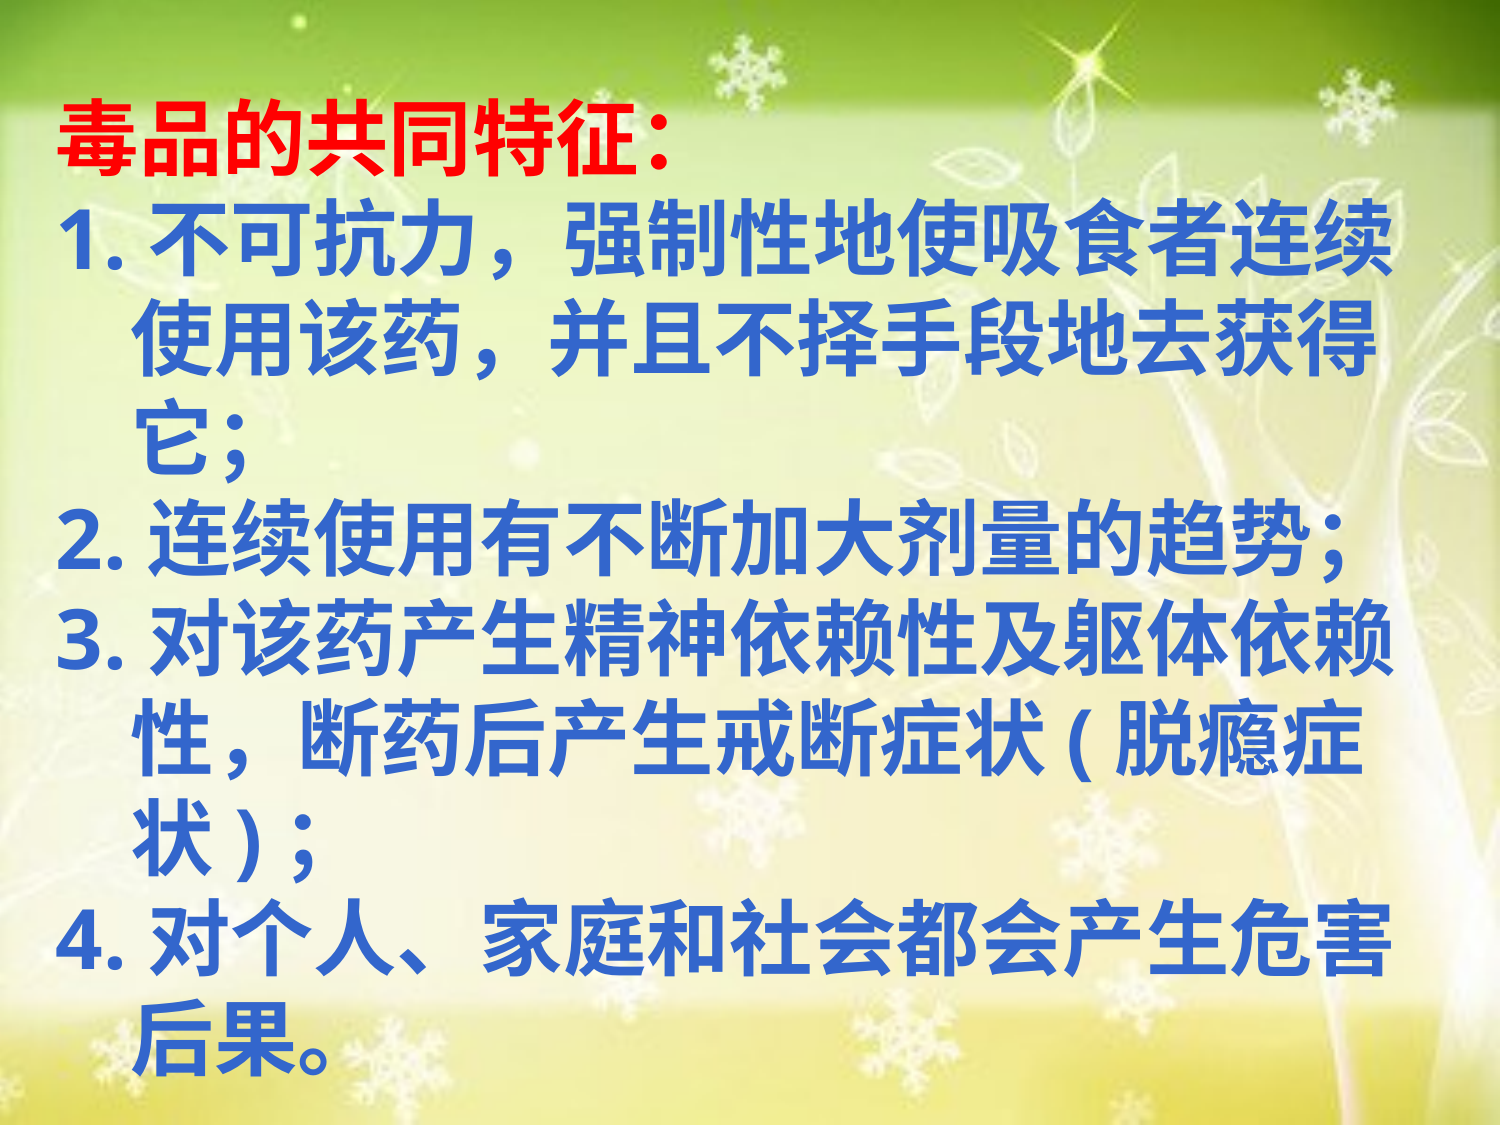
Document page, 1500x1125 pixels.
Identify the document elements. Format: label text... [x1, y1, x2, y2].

picture [0, 0, 1500, 1125]
text_box 毒品的共同特征： 1.不可抗力，强制性地使吸食者连续使用该药，并且不择手段地去获得它； 2.连续使用有不断加大剂量的趋势； 3.对该药产生精神依赖性及躯体依赖性，断药后产生戒断症状(脱瘾症状)； 4.对个人、家庭和社会都会产生危害后果。 [41, 78, 1459, 1094]
